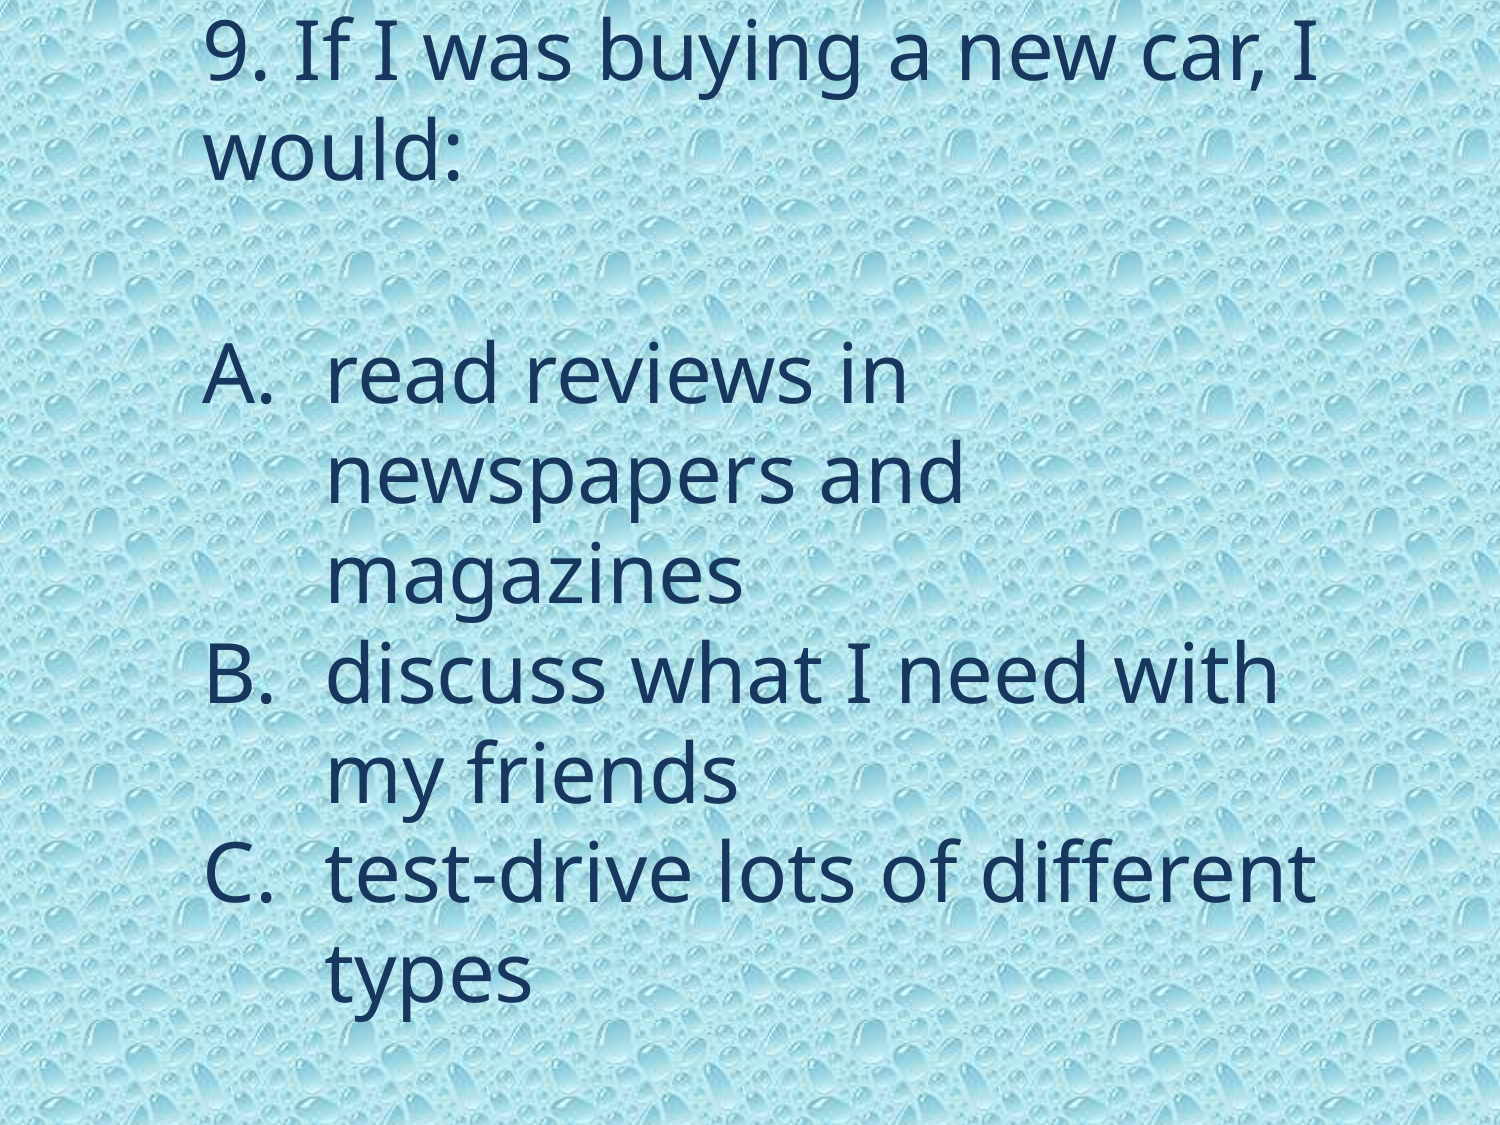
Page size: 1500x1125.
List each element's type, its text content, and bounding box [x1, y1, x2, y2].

picture [0, 0, 1500, 1125]
text_box 9. If I was buying a new car, I would: read reviews in newspapers and magazines discuss what I need with my friends test-drive lots of different types [187, 0, 1363, 1028]
